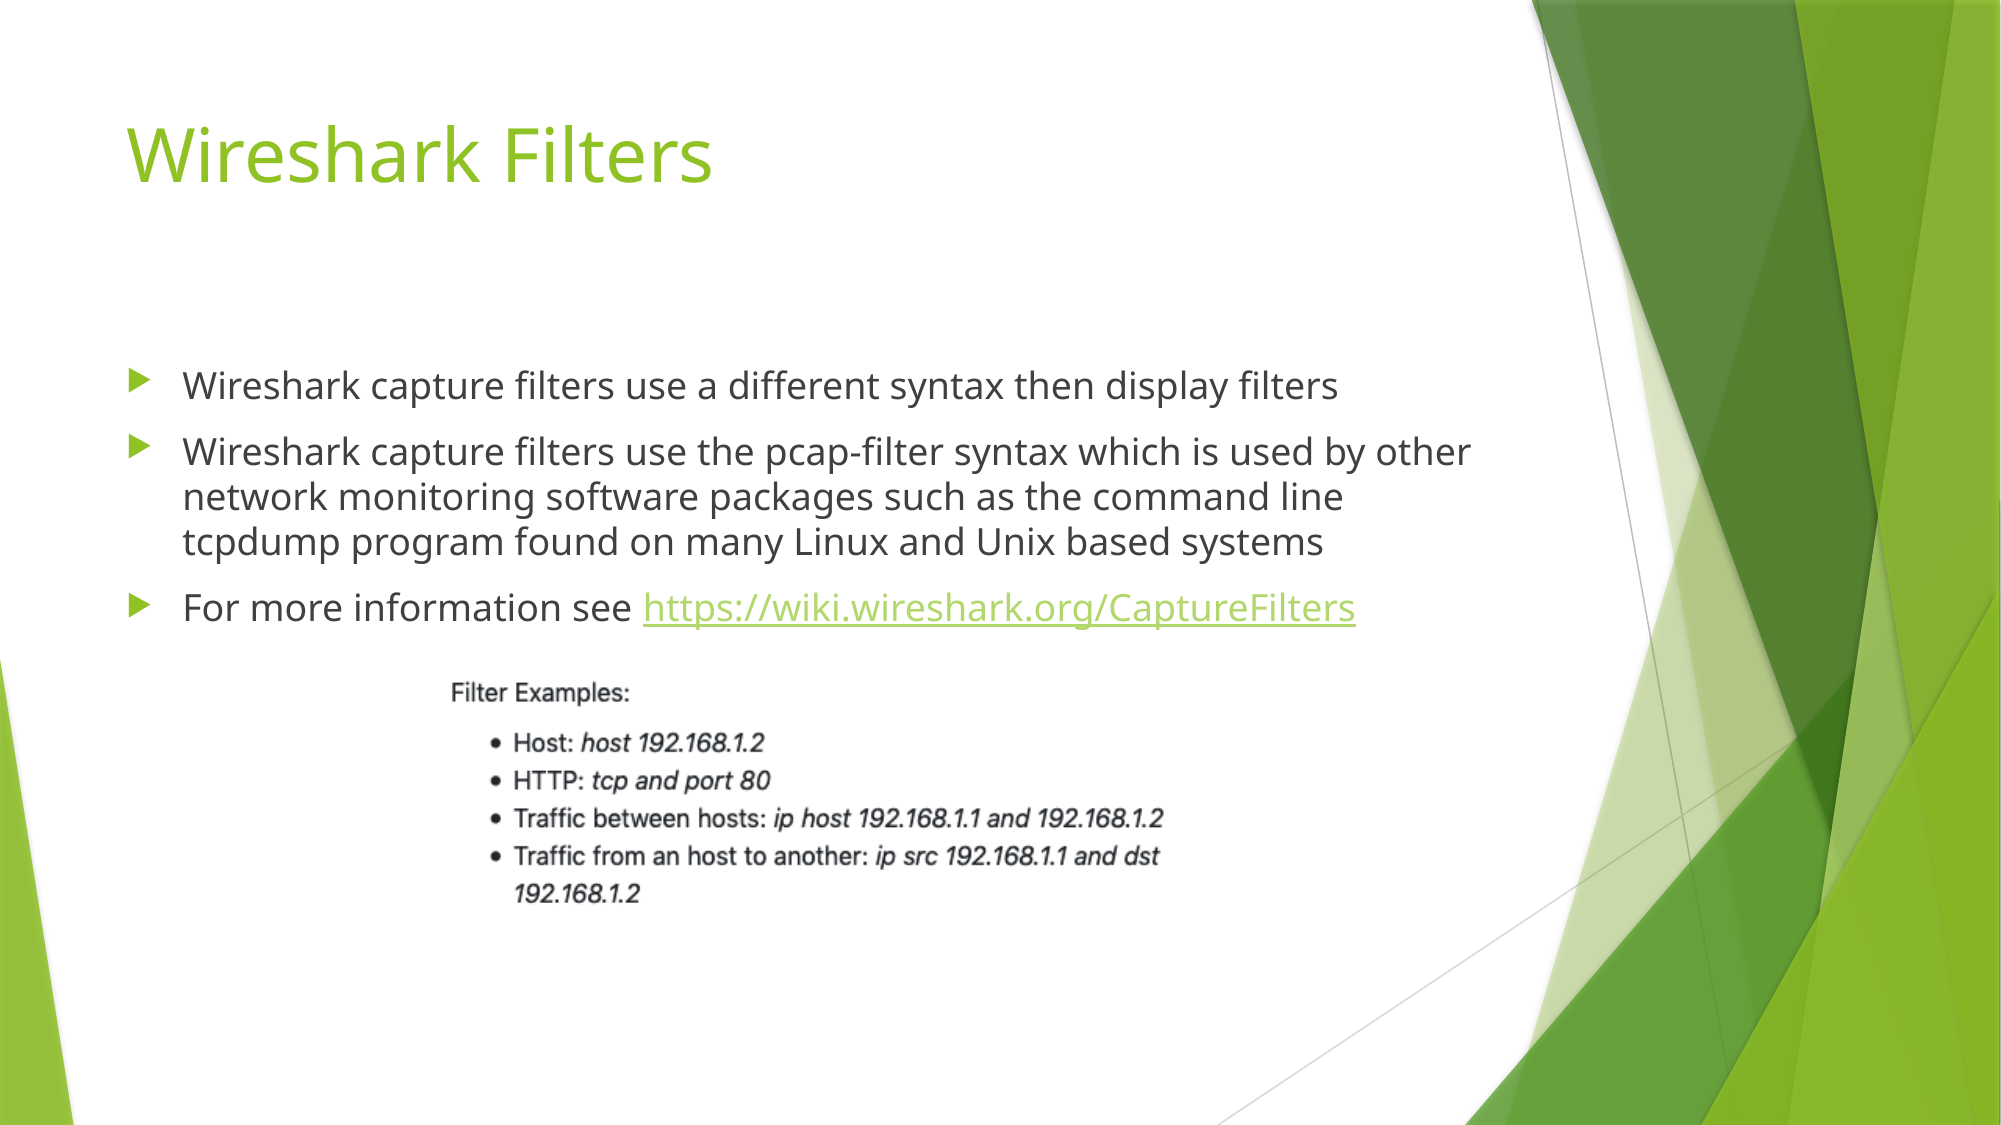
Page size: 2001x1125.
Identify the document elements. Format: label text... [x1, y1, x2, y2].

title Wireshark Filters [111, 99, 1522, 317]
list Wireshark capture filters use a different syntax then display filters Wireshark capture filters use the pcap-filter syntax which is used by other network monitoring software packages such as the command line tcpdump program found on many Linux and Unix based systems For more information see https://wiki.wireshark.org/CaptureFilters [111, 354, 1522, 992]
picture [439, 672, 1193, 958]
